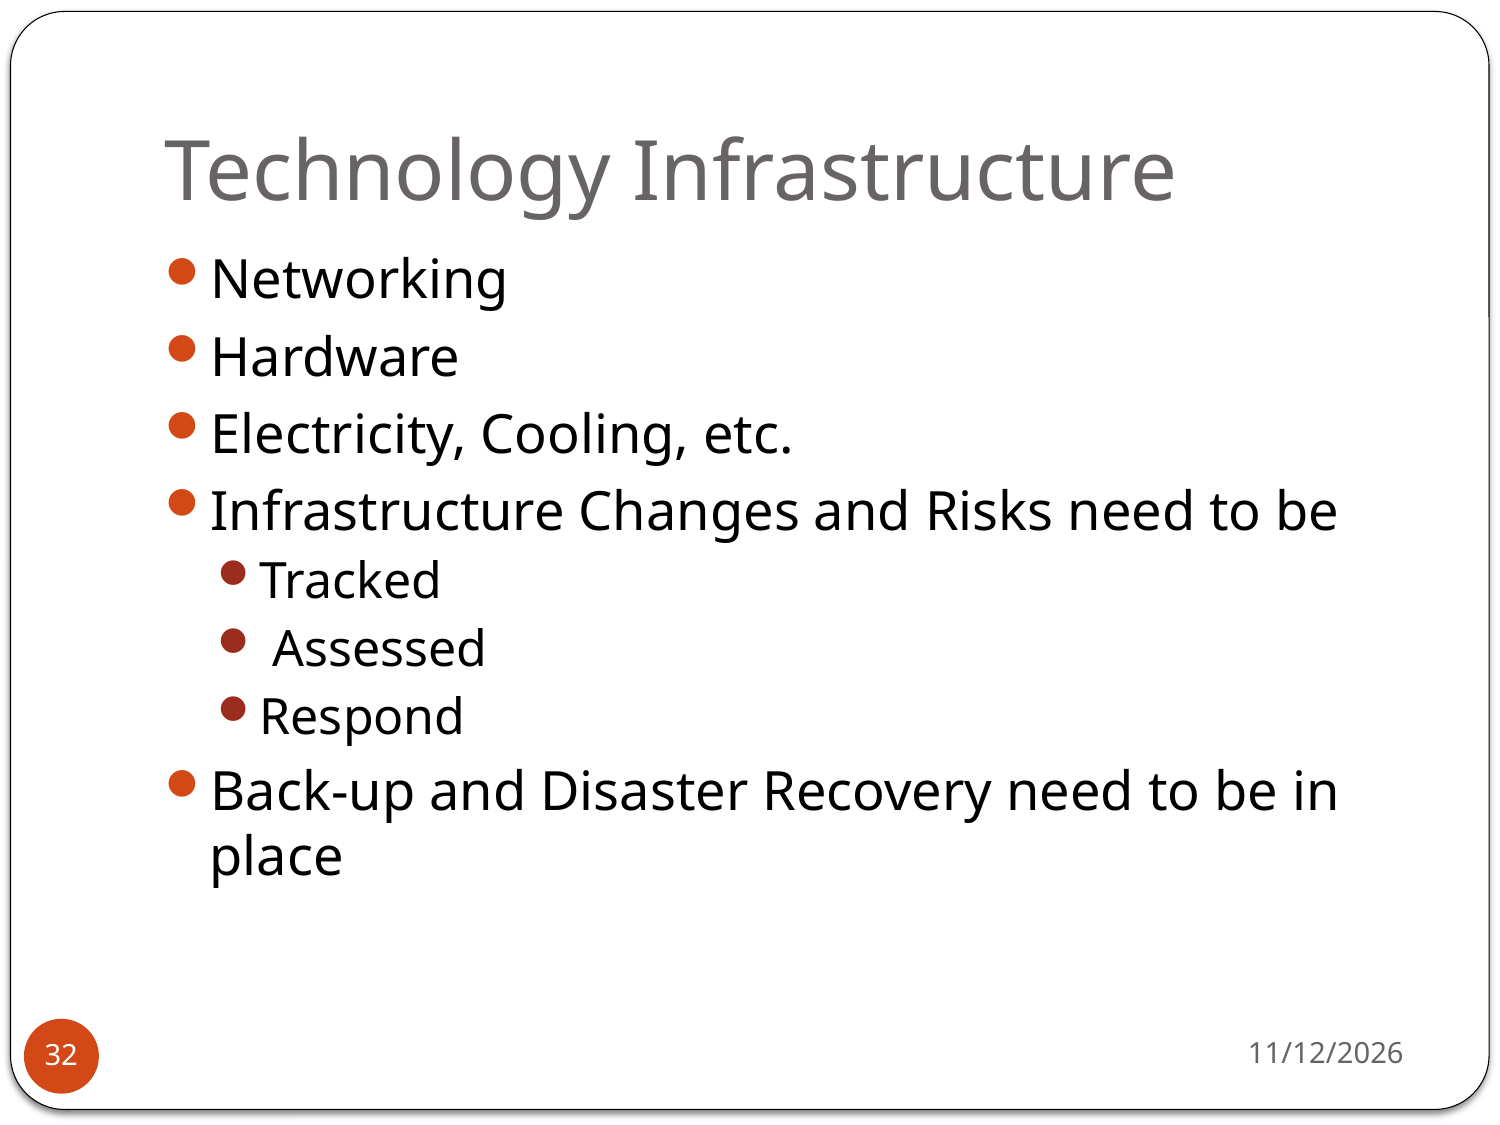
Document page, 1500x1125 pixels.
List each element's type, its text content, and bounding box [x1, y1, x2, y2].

slide_number 32 [23, 1018, 99, 1094]
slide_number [1012, 1015, 1419, 1094]
list Networking Hardware Electricity, Cooling, etc. Infrastructure Changes and Risks need to be Tracked Assessed Respond Back-up and Disaster Recovery need to be in place [150, 237, 1425, 988]
title Technology Infrastructure [150, 45, 1425, 233]
